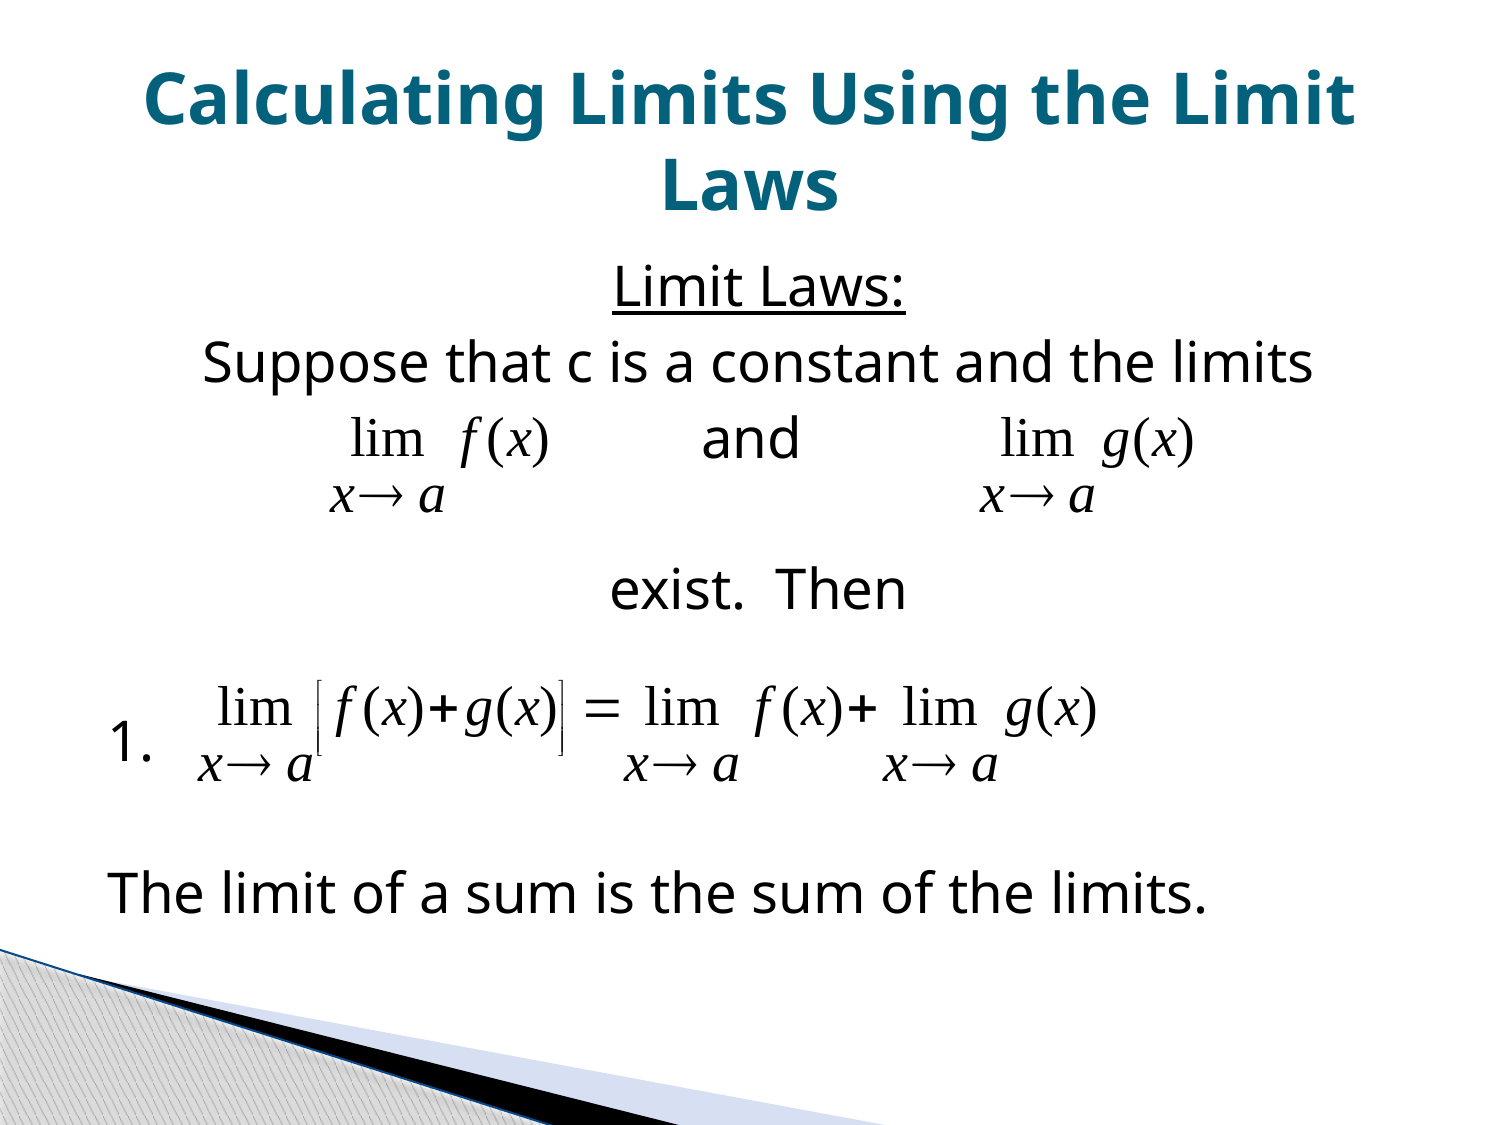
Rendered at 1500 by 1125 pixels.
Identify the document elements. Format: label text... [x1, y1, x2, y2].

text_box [324, 412, 553, 519]
title Calculating Limits Using the Limit Laws [75, 45, 1425, 233]
list Limit Laws: Suppose that c is a constant and the limits and exist. Then 1. The limit of a sum is the sum of the limits. [75, 243, 1425, 986]
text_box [974, 412, 1199, 519]
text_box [192, 674, 1102, 788]
